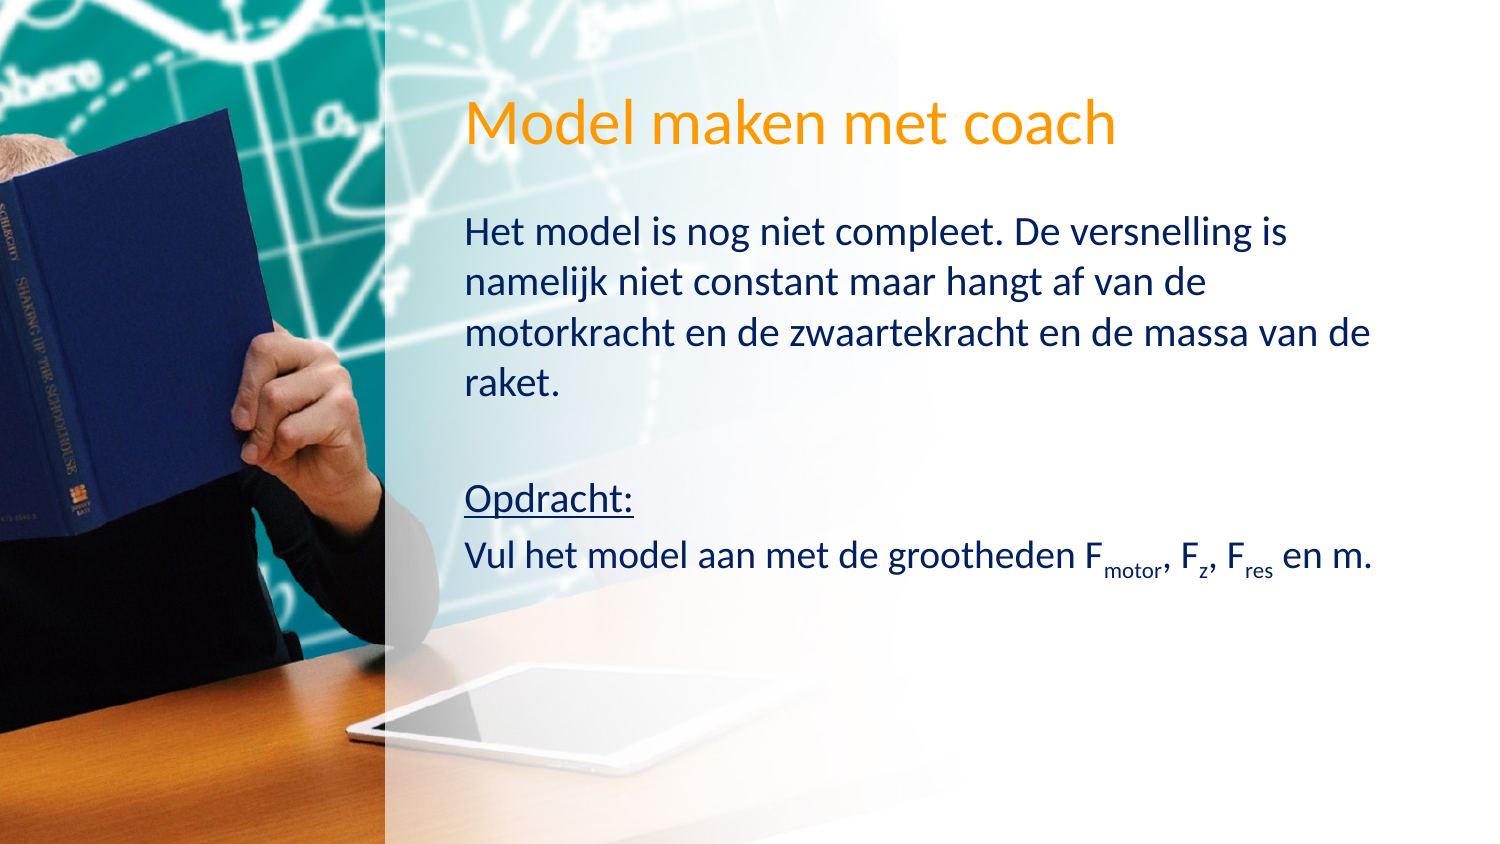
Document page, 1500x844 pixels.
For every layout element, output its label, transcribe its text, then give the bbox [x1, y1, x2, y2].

title Model maken met coach [449, 71, 1427, 166]
list Het model is nog niet compleet. De versnelling is namelijk niet constant maar hangt af van de motorkracht en de zwaartekracht en de massa van de raket. Opdracht: Vul het model aan met de grootheden Fmotor, Fz, Fres en m. [449, 196, 1427, 773]
picture [0, 0, 1500, 844]
